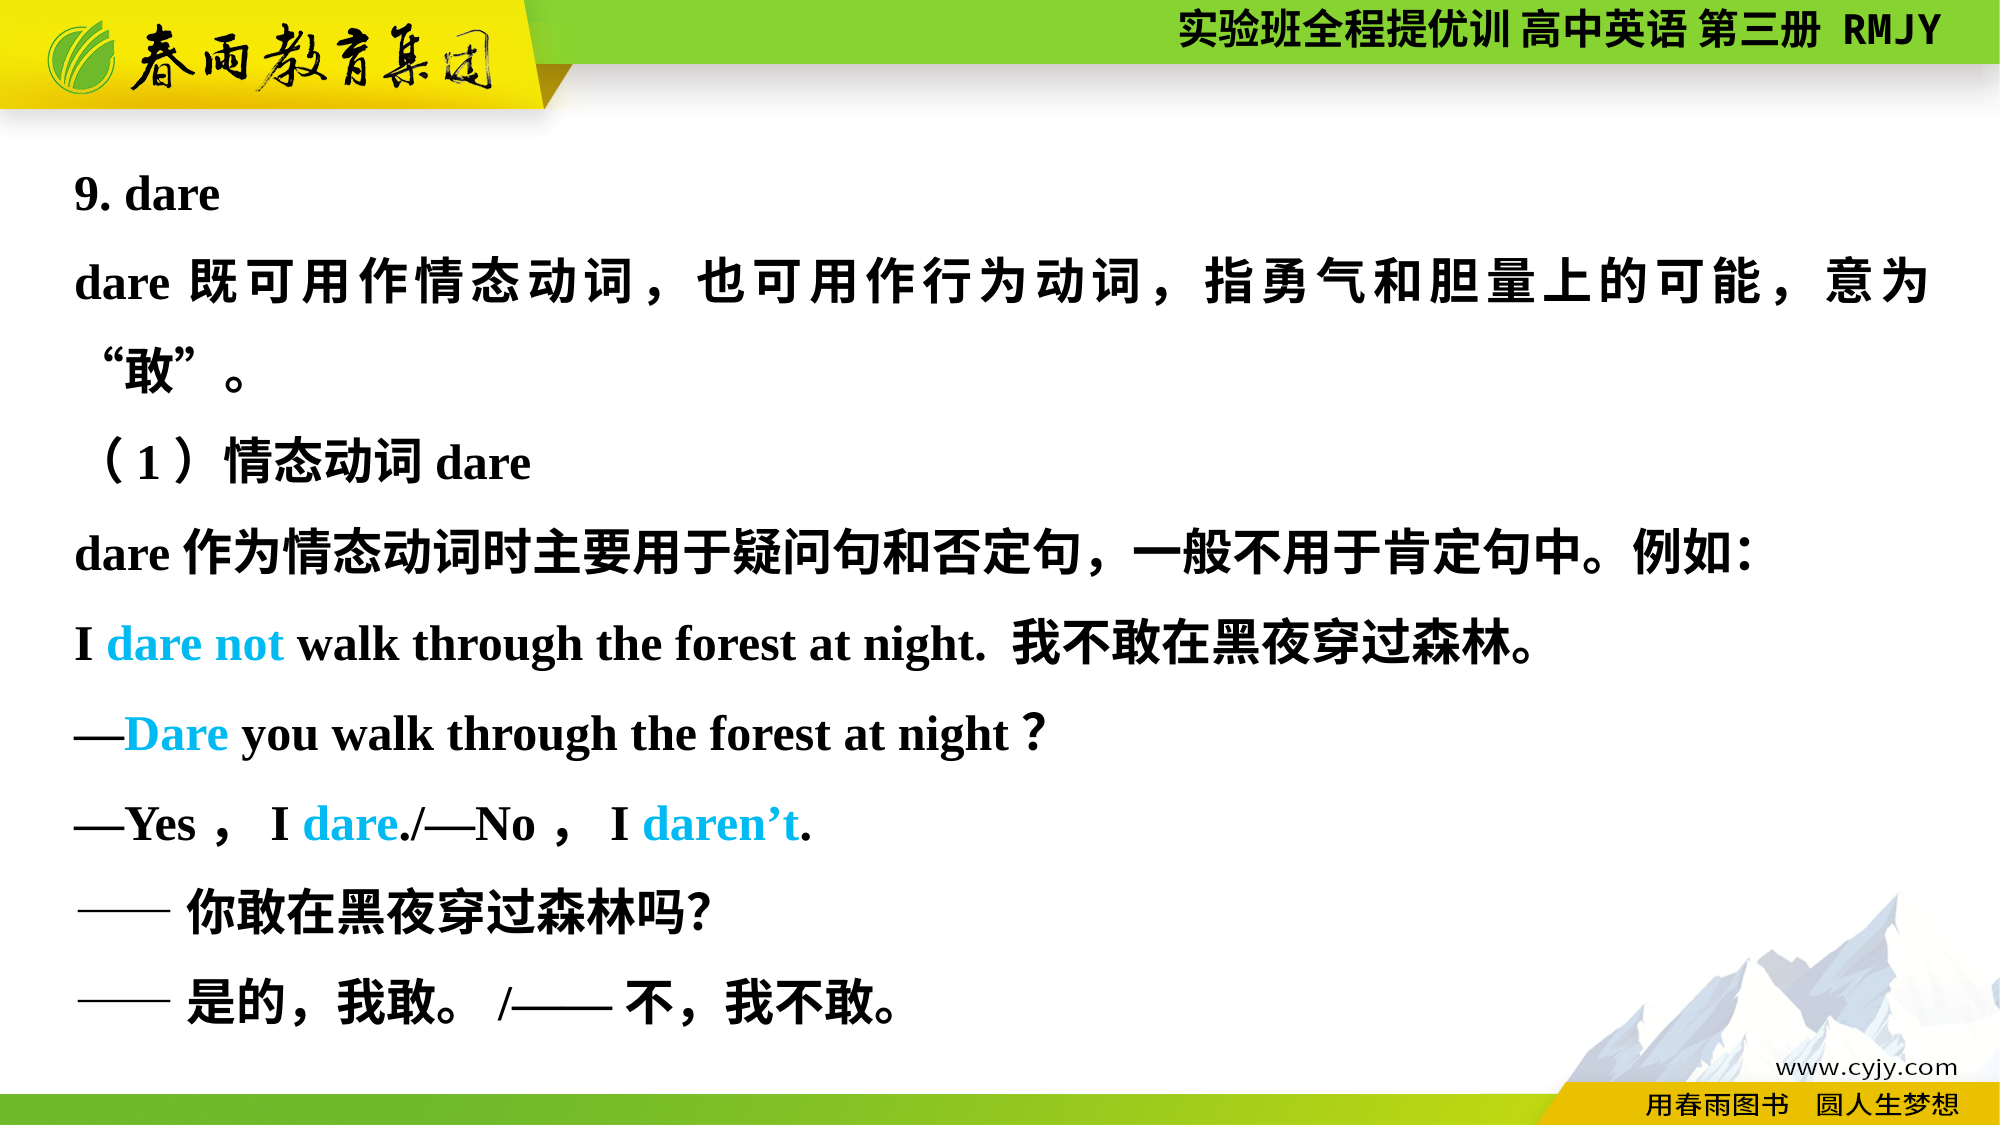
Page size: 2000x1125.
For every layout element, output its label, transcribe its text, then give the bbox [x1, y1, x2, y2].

list 9. dare dare既可用作情态动词，也可用作行为动词，指勇气和胆量上的可能，意为“敢”。 （1）情态动词dare dare作为情态动词时主要用于疑问句和否定句，一般不用于肯定句中。例如： I dare not walk through the forest at night. 我不敢在黑夜穿过森林。 —Dare you walk through the forest at night？ —Yes，I dare./—No，I daren’t. ——你敢在黑夜穿过森林吗？ ——是的，我敢。/——不，我不敢。 [59, 122, 1946, 956]
picture [0, 0, 2000, 1125]
